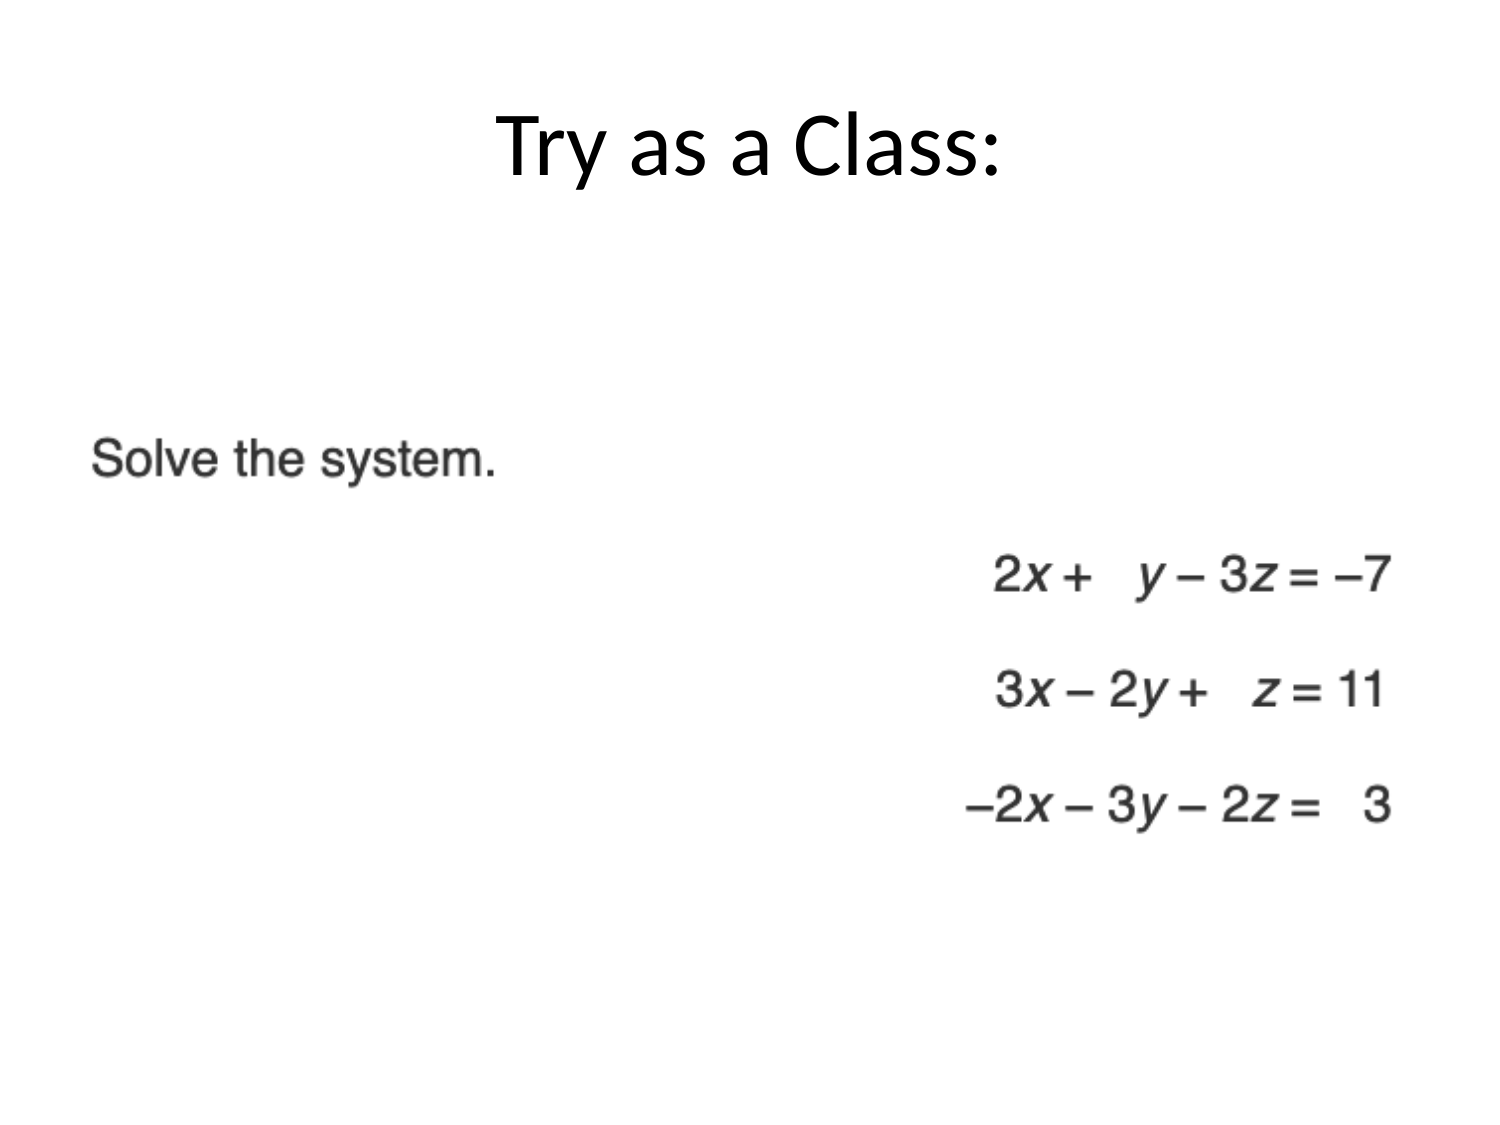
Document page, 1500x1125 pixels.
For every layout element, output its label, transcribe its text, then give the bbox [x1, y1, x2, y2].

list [74, 262, 1426, 1006]
title Try as a Class: [75, 45, 1425, 233]
